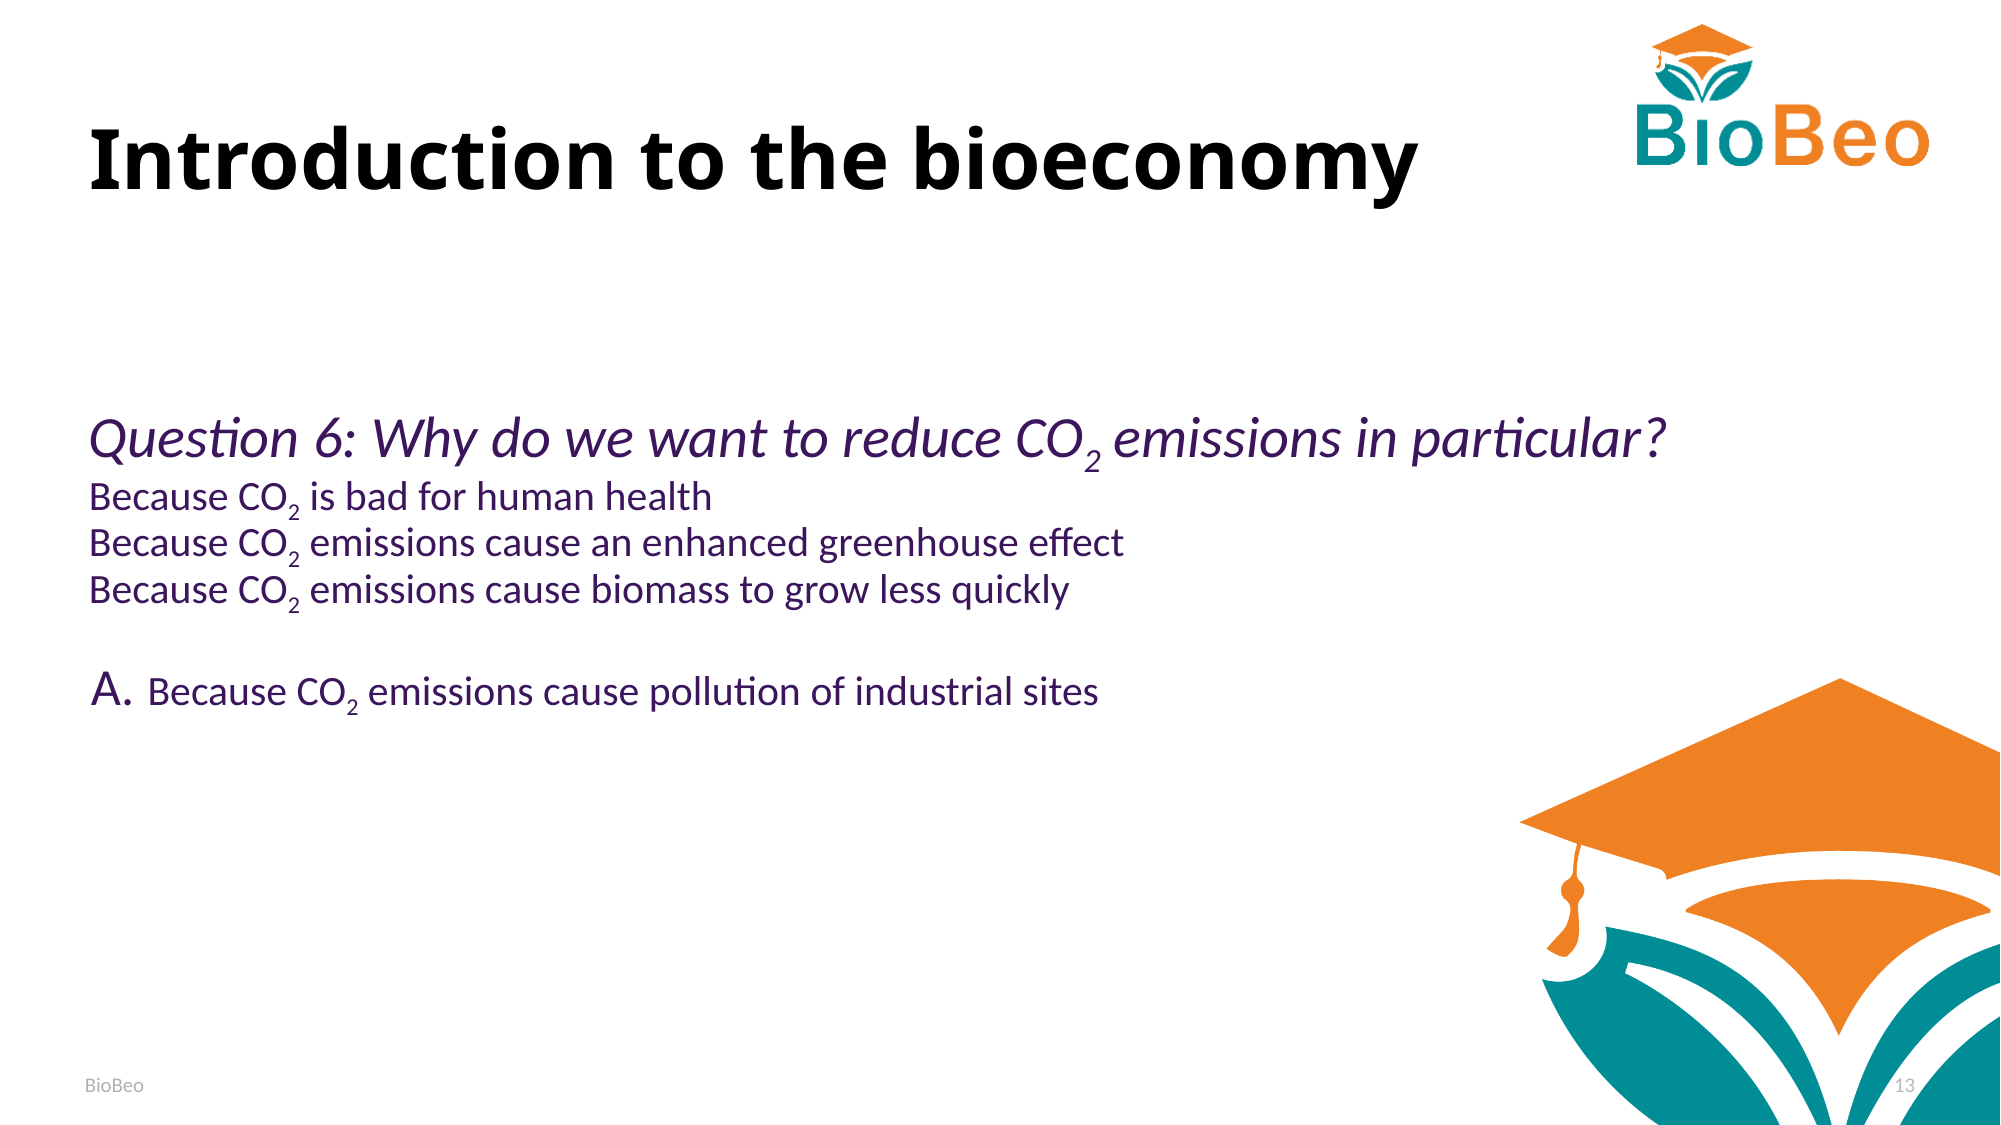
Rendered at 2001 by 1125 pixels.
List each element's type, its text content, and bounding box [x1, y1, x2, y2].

text_box Question 6: Why do we want to reduce CO2 emissions in particular? Because CO2 is bad for human health Because CO2 emissions cause an enhanced greenhouse effect Because CO2 emissions cause biomass to grow less quickly Because CO2 emissions cause pollution of industrial sites [74, 441, 1819, 728]
footer BioBeo [69, 1065, 1805, 1103]
picture [1635, 22, 1931, 88]
slide_number 13 [1818, 1065, 1931, 1103]
title Introduction to the bioeconomy [74, 88, 1935, 237]
picture [1478, 618, 2000, 1125]
